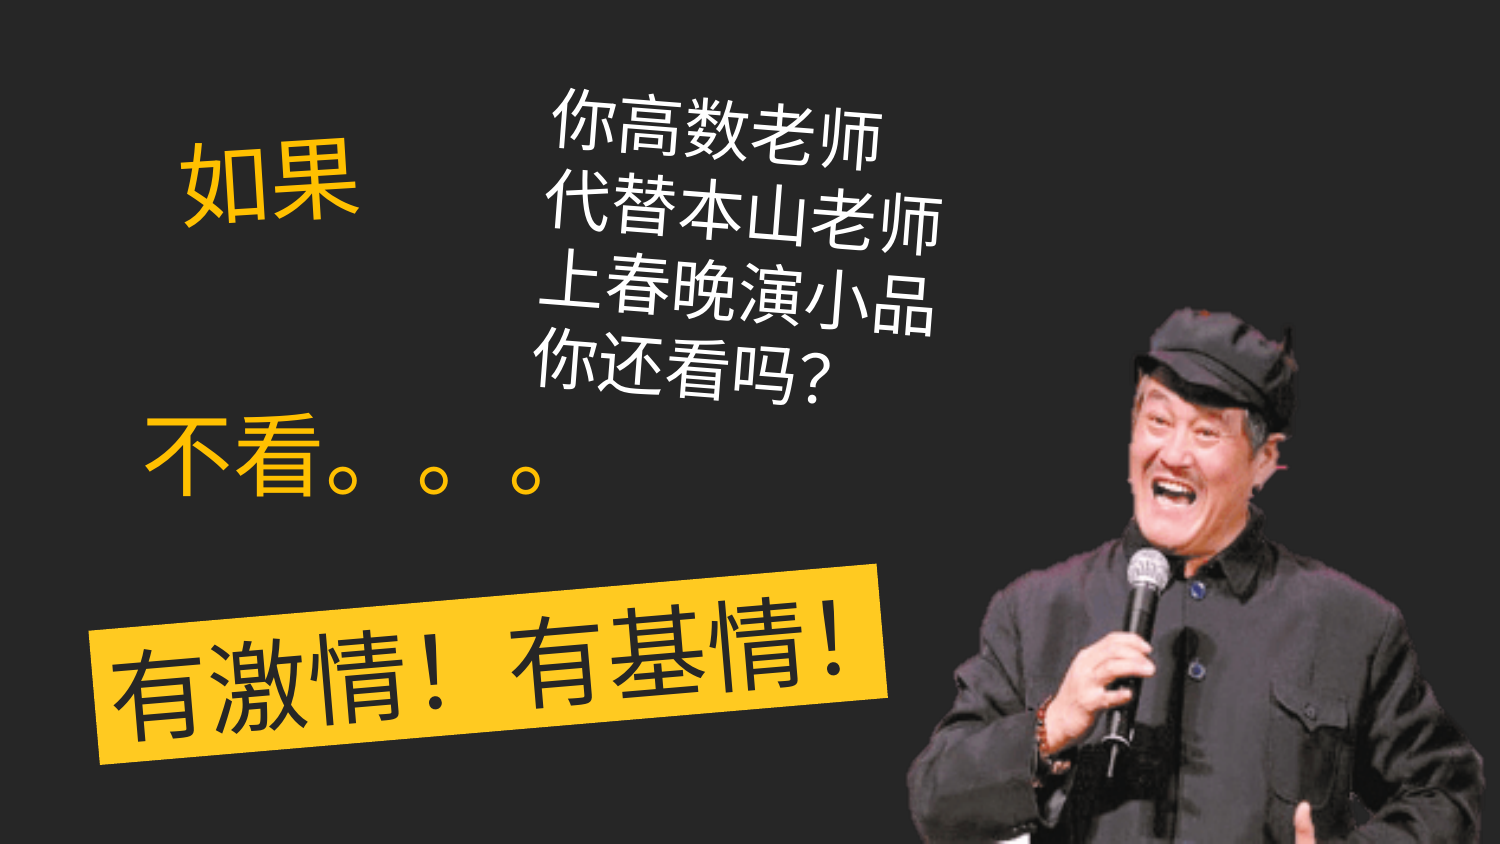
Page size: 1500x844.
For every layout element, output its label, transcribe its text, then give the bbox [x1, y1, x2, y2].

text_box 有激情！有基情！ [88, 566, 839, 765]
picture [844, 189, 1500, 844]
text_box 你高数老师 代替本山老师 上春晚演小品 你还看吗？ [514, 67, 1007, 427]
text_box 如果 [159, 109, 401, 248]
text_box 不看。。。 [126, 390, 608, 515]
